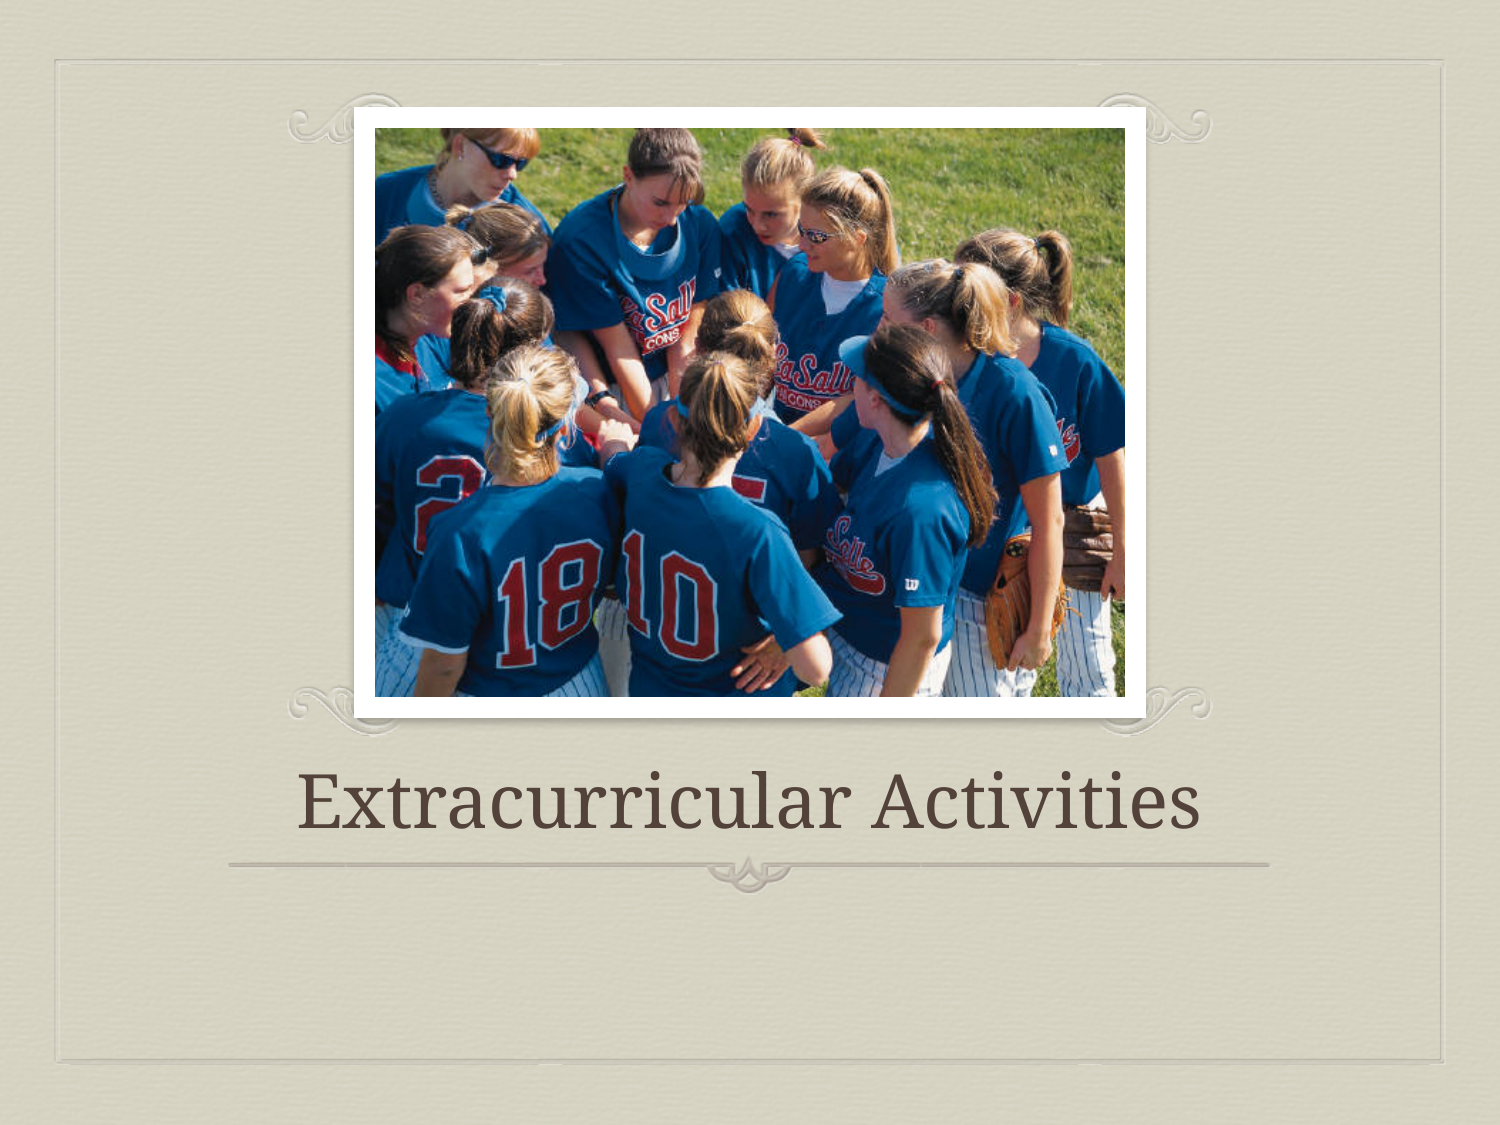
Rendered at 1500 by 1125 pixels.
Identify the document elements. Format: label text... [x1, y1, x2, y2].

title Extracurricular Activities [210, 722, 1290, 852]
picture [0, 0, 1500, 1125]
